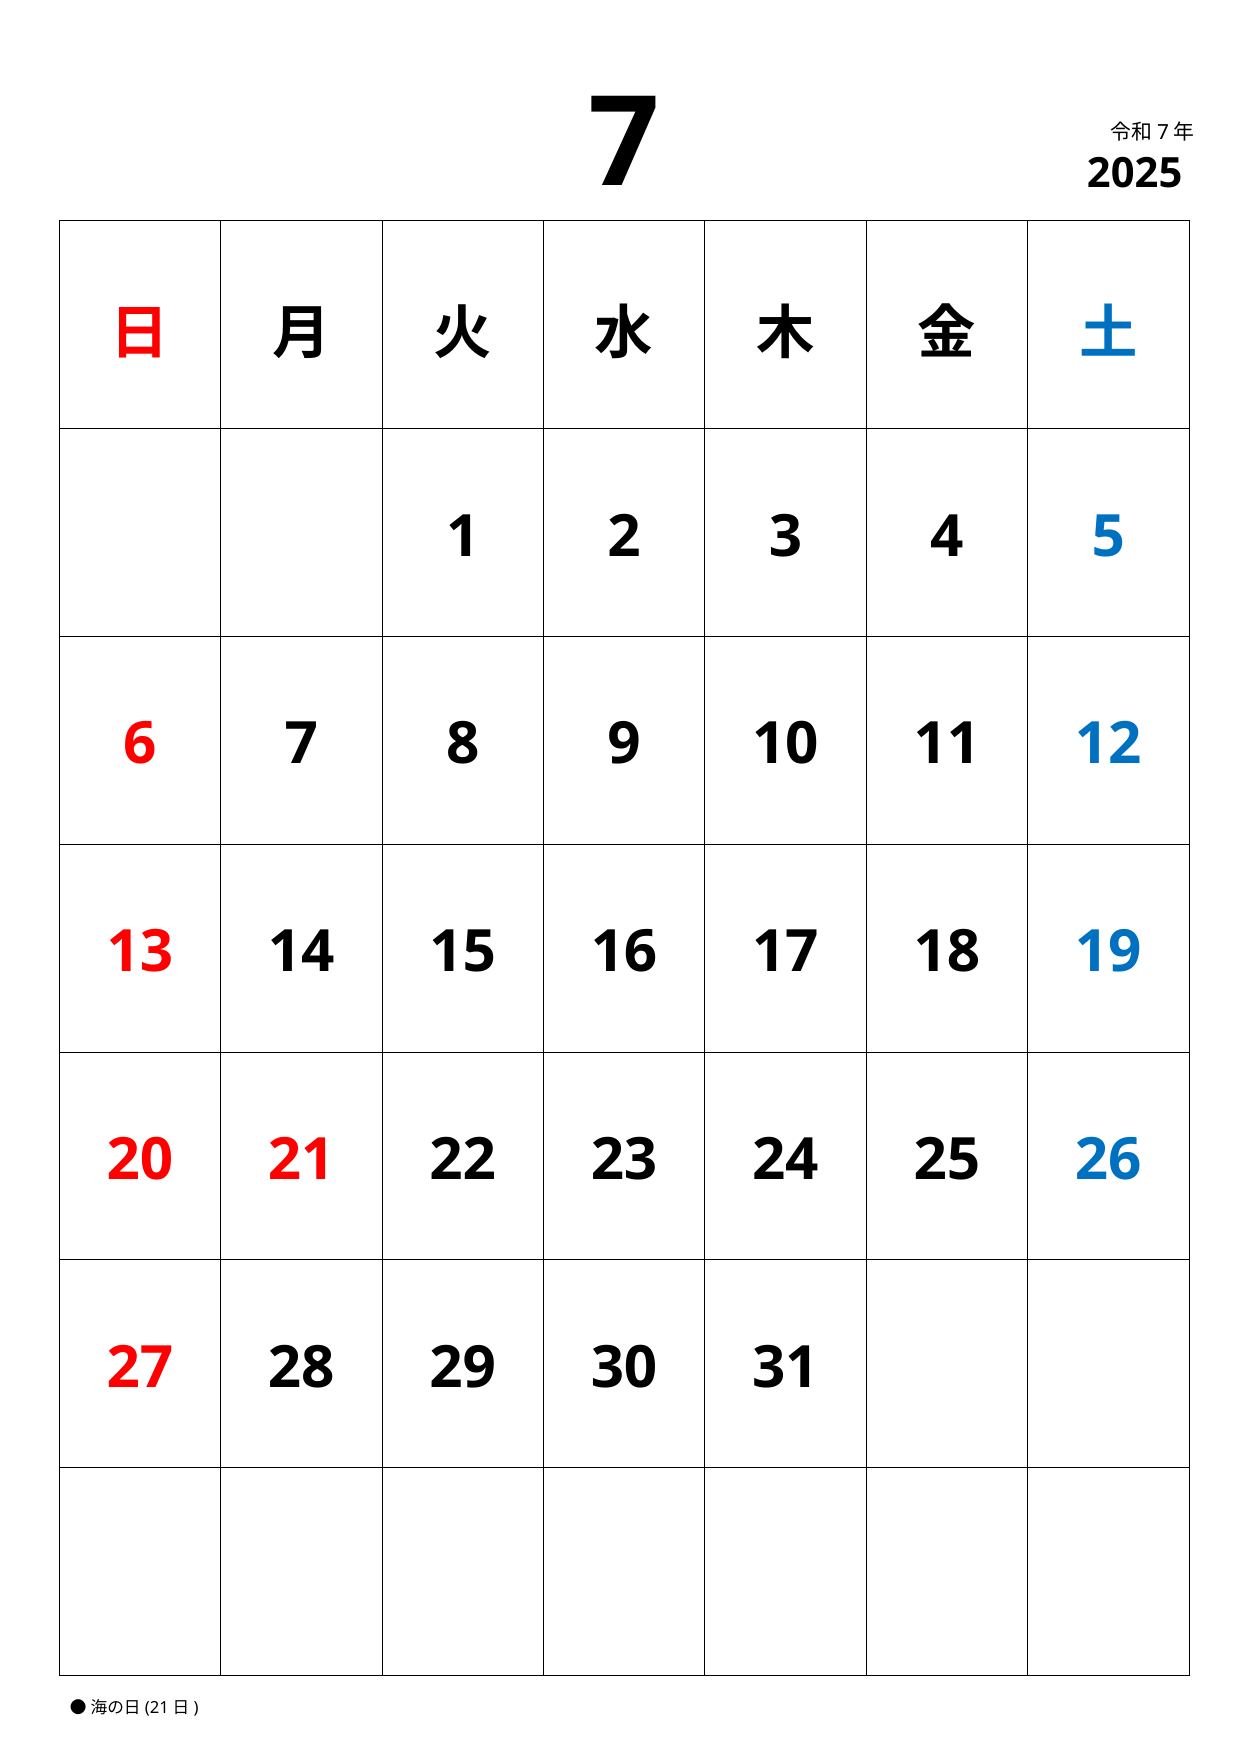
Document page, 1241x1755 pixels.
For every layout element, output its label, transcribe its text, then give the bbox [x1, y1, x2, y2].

table_cell 10 [705, 637, 866, 844]
table_cell 5 [1028, 429, 1189, 636]
table_header 金 [867, 221, 1027, 428]
table_header 土 [1028, 221, 1189, 428]
table_cell 8 [383, 637, 543, 844]
text_box ●海の日(21日) [55, 1689, 214, 1725]
table_cell 17 [705, 845, 866, 1052]
table_cell 12 [1028, 637, 1189, 844]
table_cell 30 [544, 1260, 704, 1467]
table_cell [1028, 1260, 1189, 1467]
table_header 木 [705, 221, 866, 428]
table_cell [383, 1468, 543, 1675]
table_cell 6 [60, 637, 220, 844]
table_cell [544, 1468, 704, 1675]
table_cell 28 [221, 1260, 382, 1467]
table_cell 18 [867, 845, 1027, 1052]
table_cell 7 [221, 637, 382, 844]
table_header 月 [221, 221, 382, 428]
text_box 令和7年 [1095, 110, 1210, 151]
table_cell 22 [383, 1053, 543, 1259]
table_cell 31 [705, 1260, 866, 1467]
table_cell 20 [60, 1053, 220, 1259]
text_box 7 [573, 53, 675, 219]
table_cell [705, 1468, 866, 1675]
table_cell [221, 429, 382, 636]
table_cell 13 [60, 845, 220, 1052]
table_cell 14 [221, 845, 382, 1052]
table_cell 24 [705, 1053, 866, 1259]
table_cell 16 [544, 845, 704, 1052]
table_cell 9 [544, 637, 704, 844]
table_cell 4 [867, 429, 1027, 636]
table_cell 27 [60, 1260, 220, 1467]
table_cell 21 [221, 1053, 382, 1259]
table_cell [60, 1468, 220, 1675]
table_cell [867, 1468, 1027, 1675]
table_header 日 [60, 221, 220, 428]
table_cell [867, 1260, 1027, 1467]
table_cell 25 [867, 1053, 1027, 1259]
table_cell 2 [544, 429, 704, 636]
table_cell 26 [1028, 1053, 1189, 1259]
table_header 水 [544, 221, 704, 428]
table_cell 19 [1028, 845, 1189, 1052]
table_cell [221, 1468, 382, 1675]
text_box 2025 [1072, 138, 1198, 204]
table_cell 11 [867, 637, 1027, 844]
table_cell 1 [383, 429, 543, 636]
table_cell 3 [705, 429, 866, 636]
table_cell 23 [544, 1053, 704, 1259]
table_header 火 [383, 221, 543, 428]
table_cell 15 [383, 845, 543, 1052]
table_cell 29 [383, 1260, 543, 1467]
table_cell [60, 429, 220, 636]
table_cell [1028, 1468, 1189, 1675]
